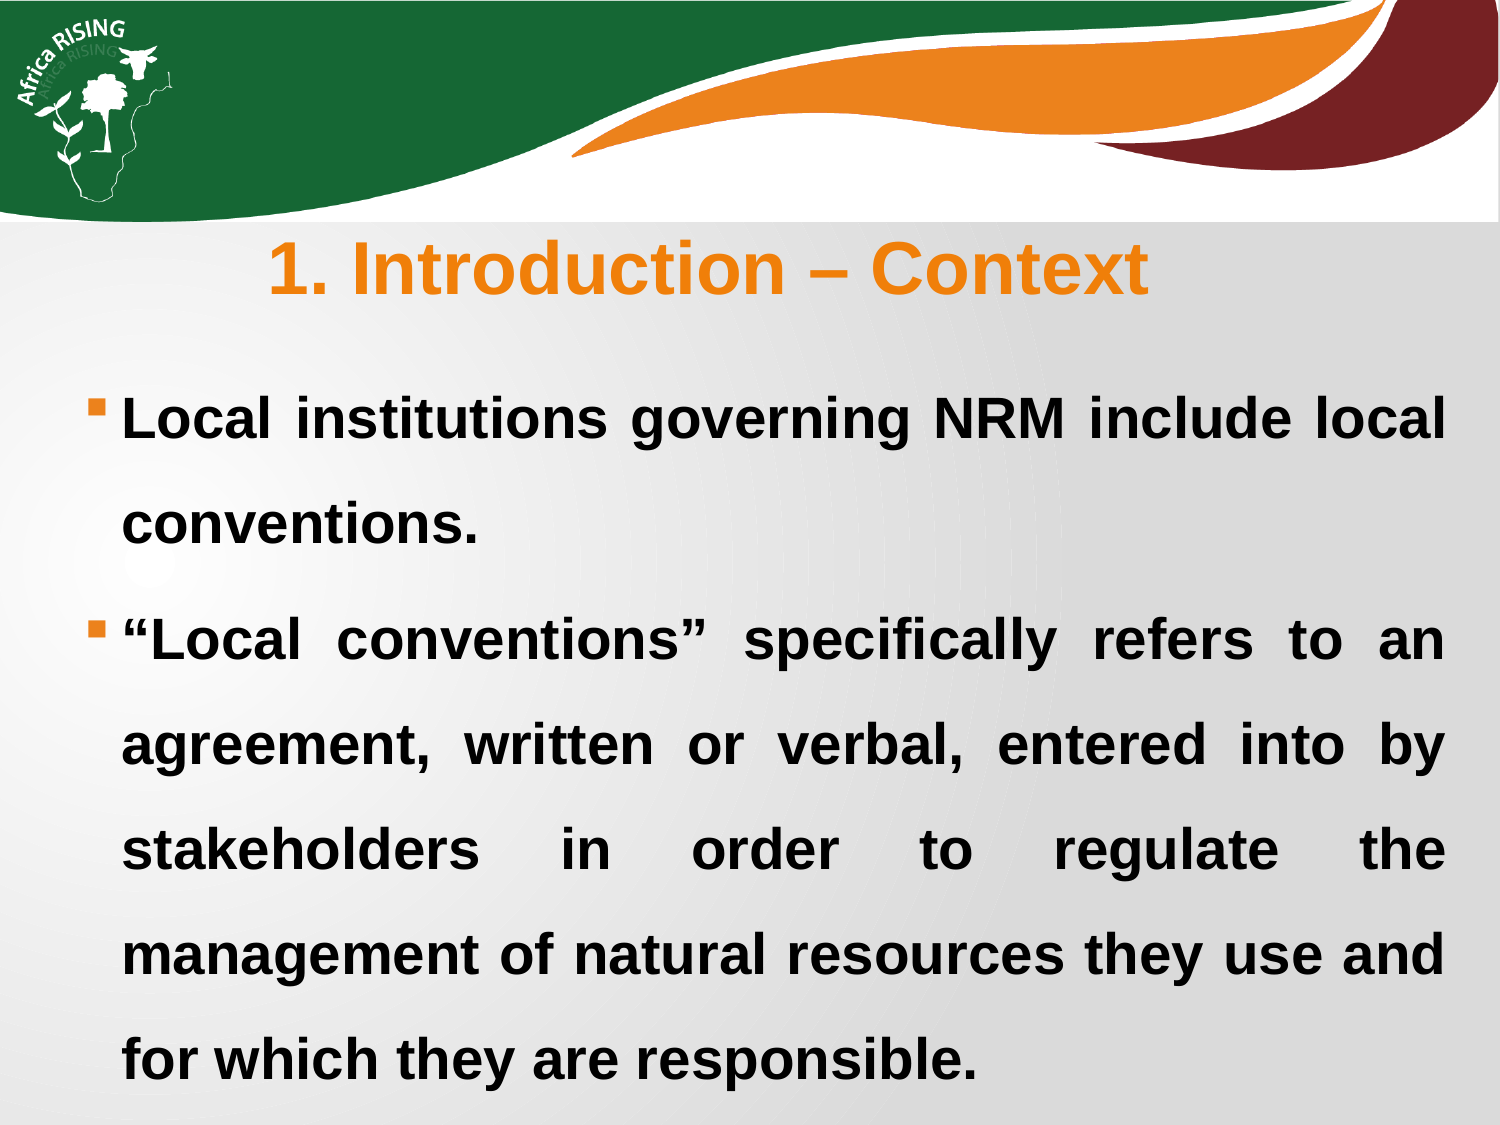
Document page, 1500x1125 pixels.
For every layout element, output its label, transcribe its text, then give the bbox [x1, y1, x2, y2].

list Local institutions governing NRM include local conventions. “Local conventions” specifically refers to an agreement, written or verbal, entered into by stakeholders in order to regulate the management of natural resources they use and for which they are responsible. [50, 337, 1463, 1067]
list 1. Introduction – Context [75, 212, 1325, 363]
picture [0, 0, 1499, 222]
